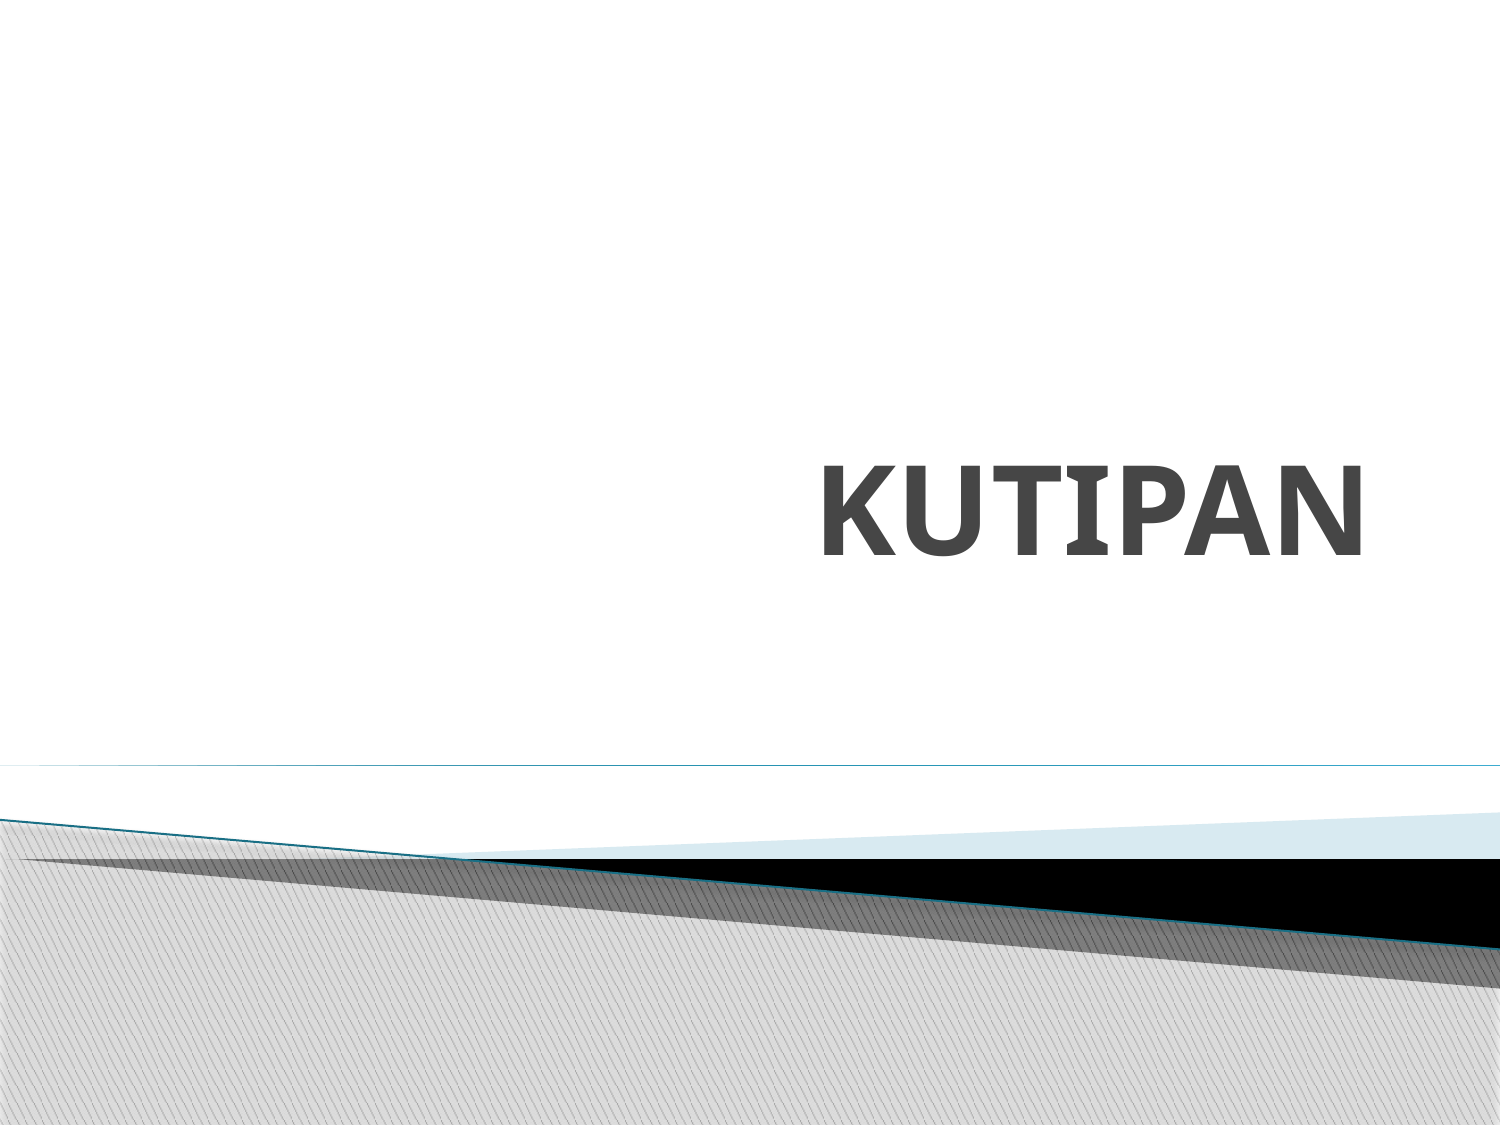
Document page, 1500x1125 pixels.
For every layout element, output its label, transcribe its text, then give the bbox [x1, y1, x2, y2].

picture [5, 859, 1500, 989]
title KUTIPAN [112, 287, 1388, 588]
